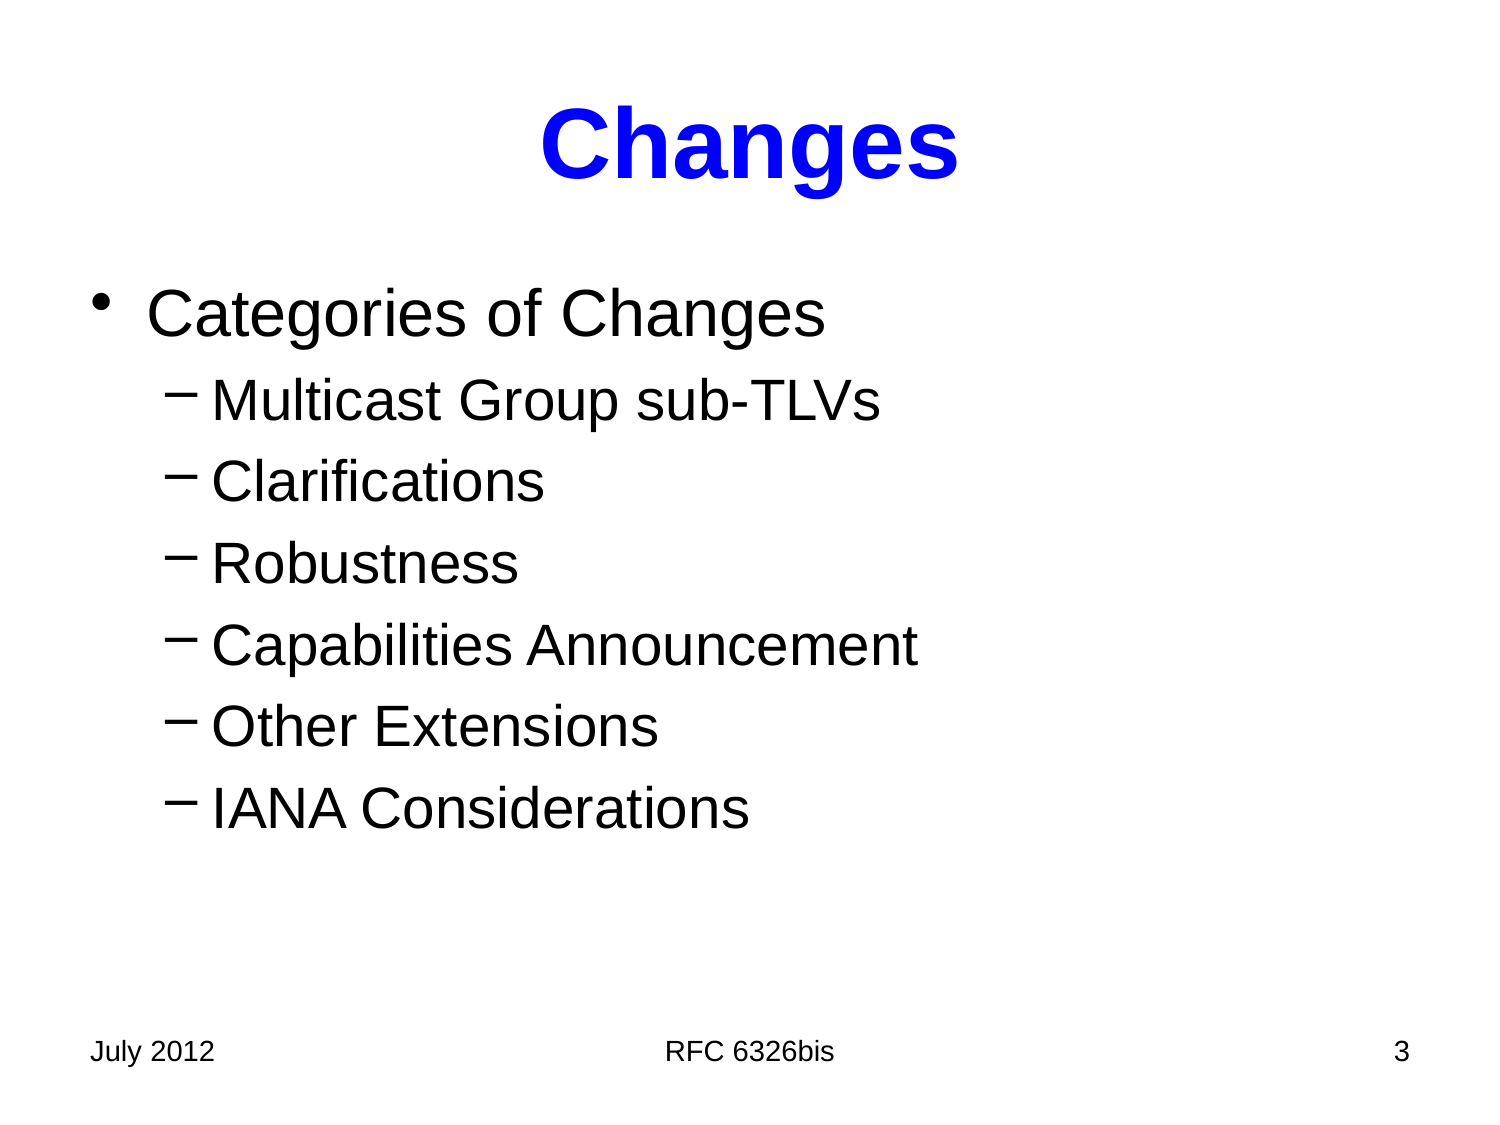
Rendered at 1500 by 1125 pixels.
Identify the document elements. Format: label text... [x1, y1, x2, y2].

title Changes [75, 45, 1425, 233]
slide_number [74, 1024, 426, 1103]
list Categories of Changes Multicast Group sub-TLVs Clarifications Robustness Capabilities Announcement Other Extensions IANA Considerations [75, 262, 1425, 1005]
slide_number 3 [1074, 1024, 1426, 1103]
footer RFC 6326bis [512, 1024, 988, 1103]
